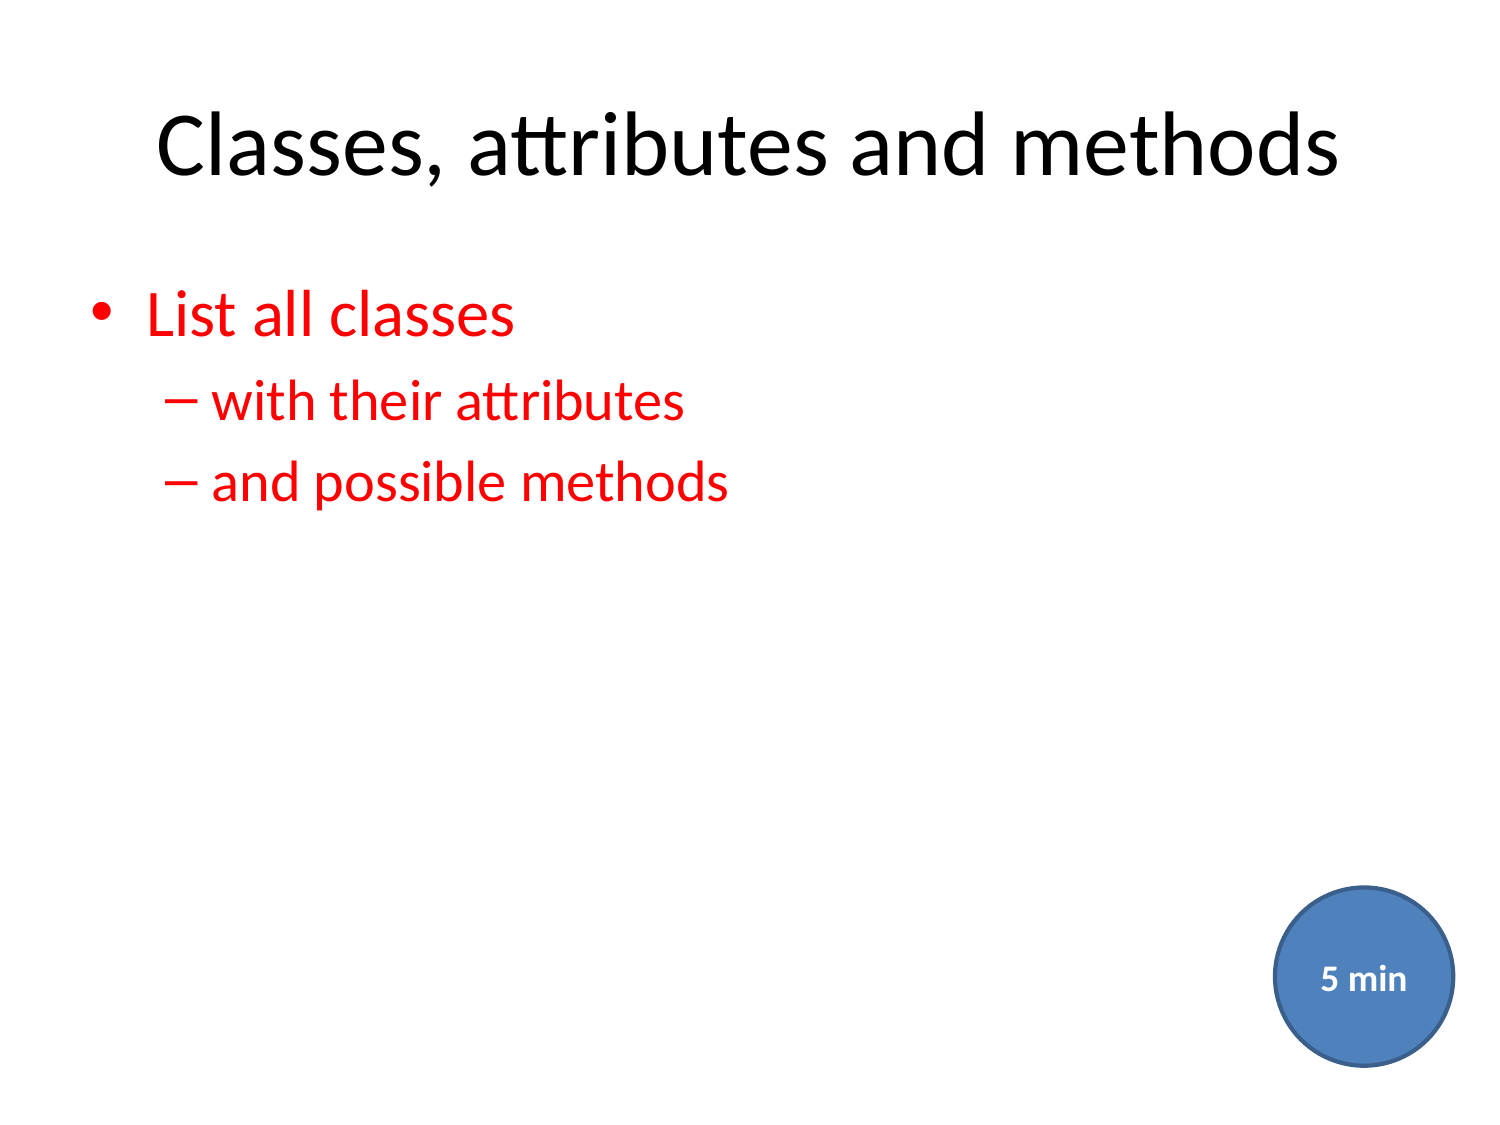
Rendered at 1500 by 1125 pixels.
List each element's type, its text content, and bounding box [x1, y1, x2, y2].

list List all classes with their attributes and possible methods [75, 262, 1425, 1005]
title Classes, attributes and methods [75, 45, 1425, 233]
text_box 5 min [1272, 885, 1456, 1068]
